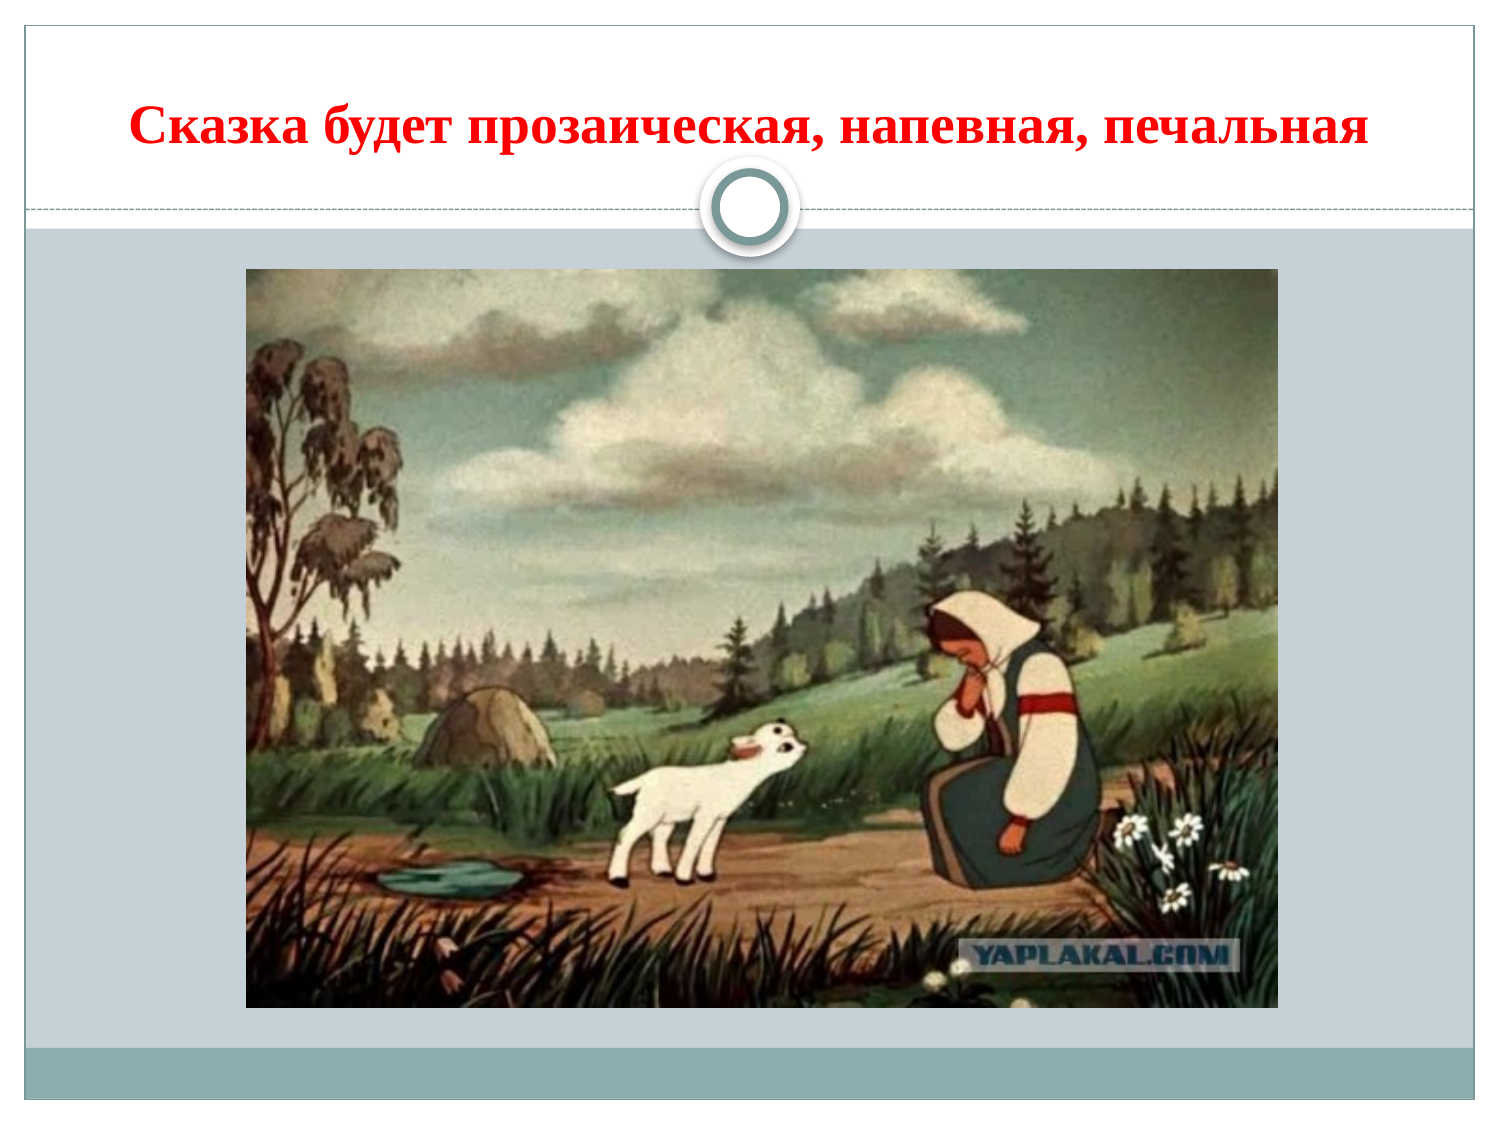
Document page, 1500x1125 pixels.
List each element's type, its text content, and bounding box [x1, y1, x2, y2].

picture [245, 269, 1278, 1008]
title Сказка будет прозаическая, напевная, печальная [49, 37, 1450, 163]
